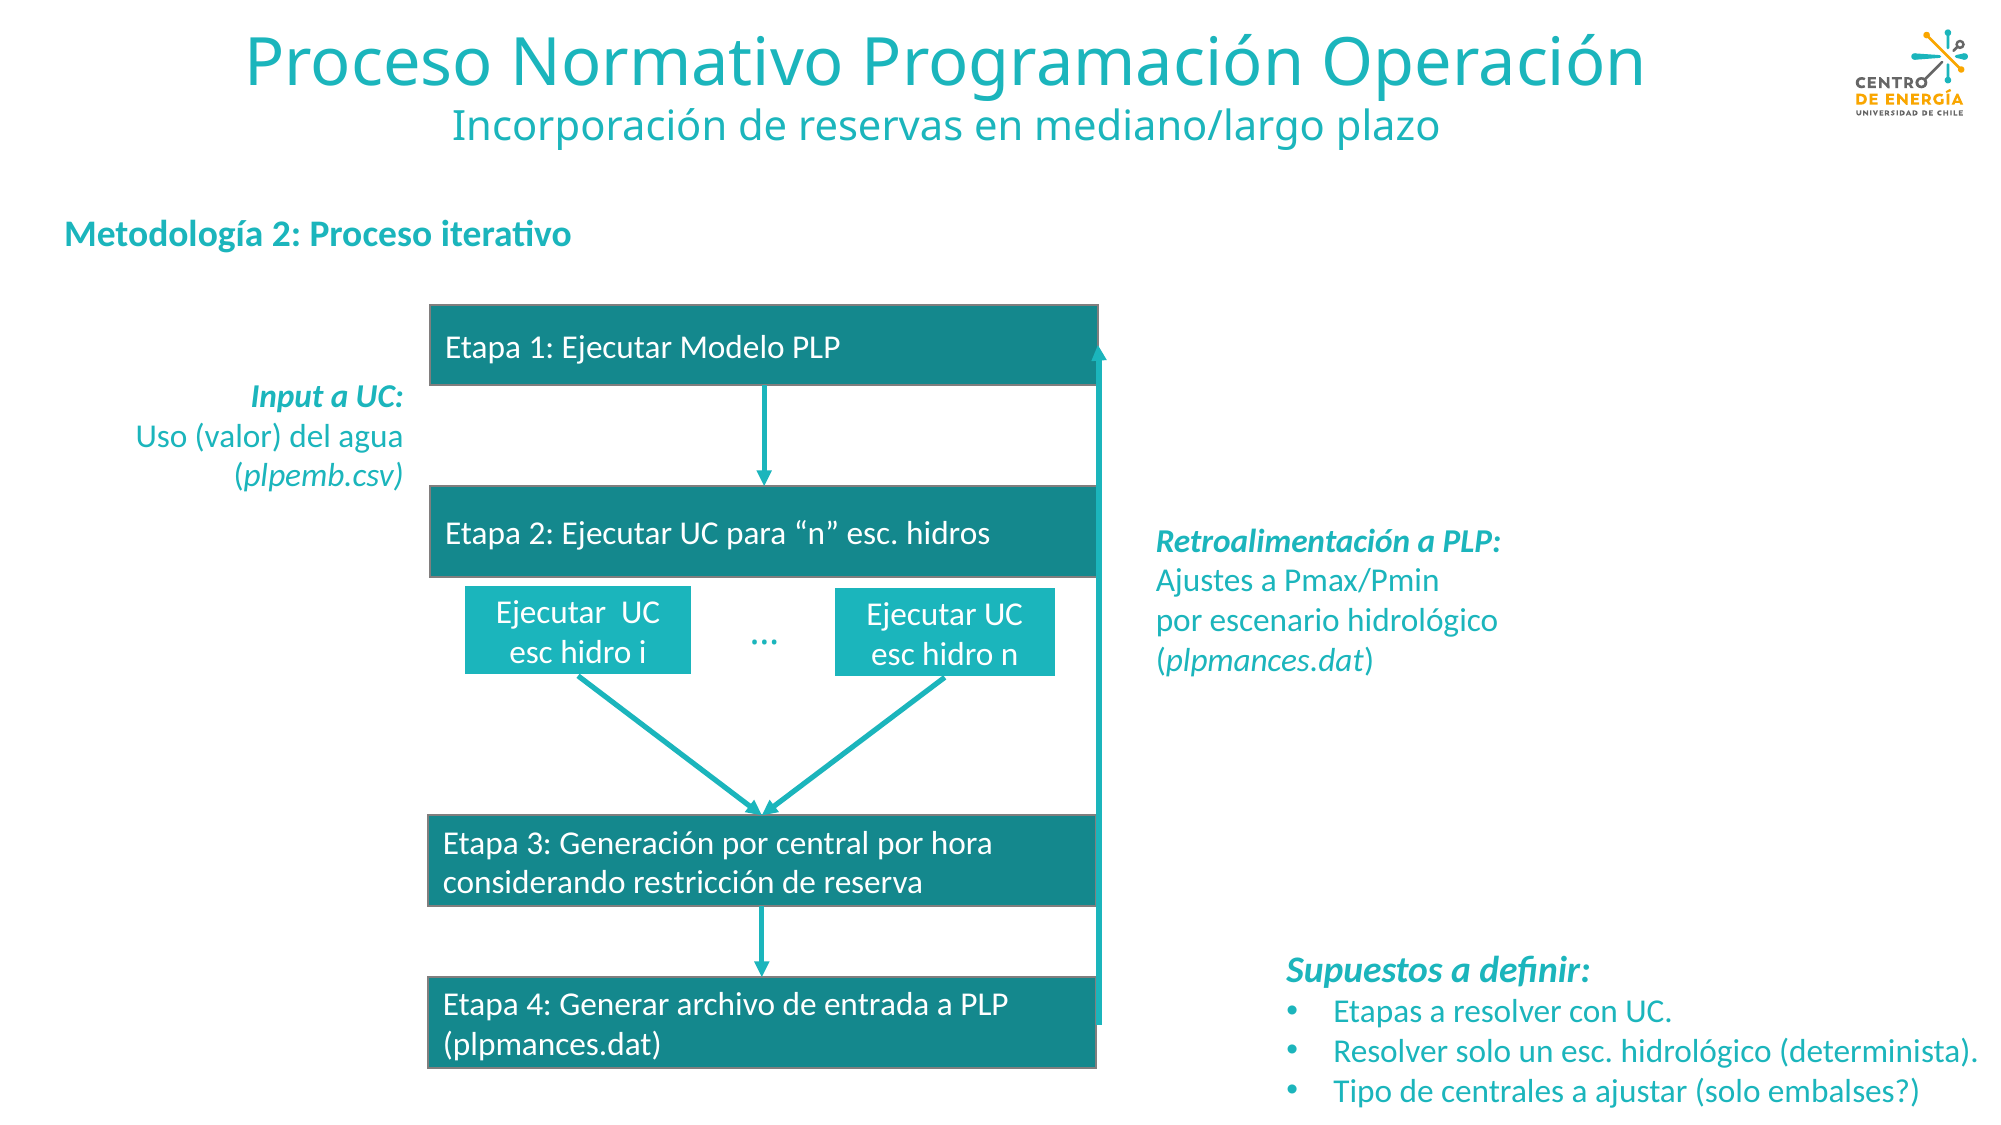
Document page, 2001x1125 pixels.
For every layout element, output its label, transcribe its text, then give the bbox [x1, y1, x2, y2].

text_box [578, 675, 762, 816]
text_box Etapa 3: Generación por central por hora considerando restricción de reserva [427, 814, 1095, 907]
text_box Retroalimentación a PLP: Ajustes a Pmax/Pmin por escenario hidrológico (plpmances.dat) [1141, 511, 1594, 686]
text_box Etapa 4: Generar archivo de entrada a PLP (plpmances.dat) [427, 976, 1097, 1069]
text_box … [734, 599, 794, 660]
text_box Metodología 2: Proceso iterativo [49, 201, 588, 261]
text_box Input a UC: Uso (valor) del agua (plpemb.csv) [47, 366, 419, 501]
text_box Supuestos a definir: Etapas a resolver con UC. Resolver solo un esc. hidrológico (determinista). Tipo de centrales a ajustar (solo embalses?) [1271, 937, 2000, 1117]
text_box Ejecutar UC esc hidro i [462, 583, 694, 677]
text_box Etapa 2: Ejecutar UC para “n” esc. hidros [429, 485, 1095, 578]
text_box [761, 677, 945, 816]
text_box Proceso Normativo Programación Operación Incorporación de reservas en mediano/largo plazo [61, 11, 1832, 157]
text_box Etapa 1: Ejecutar Modelo PLP [429, 304, 1099, 386]
text_box Ejecutar UC esc hidro n [832, 585, 1058, 679]
